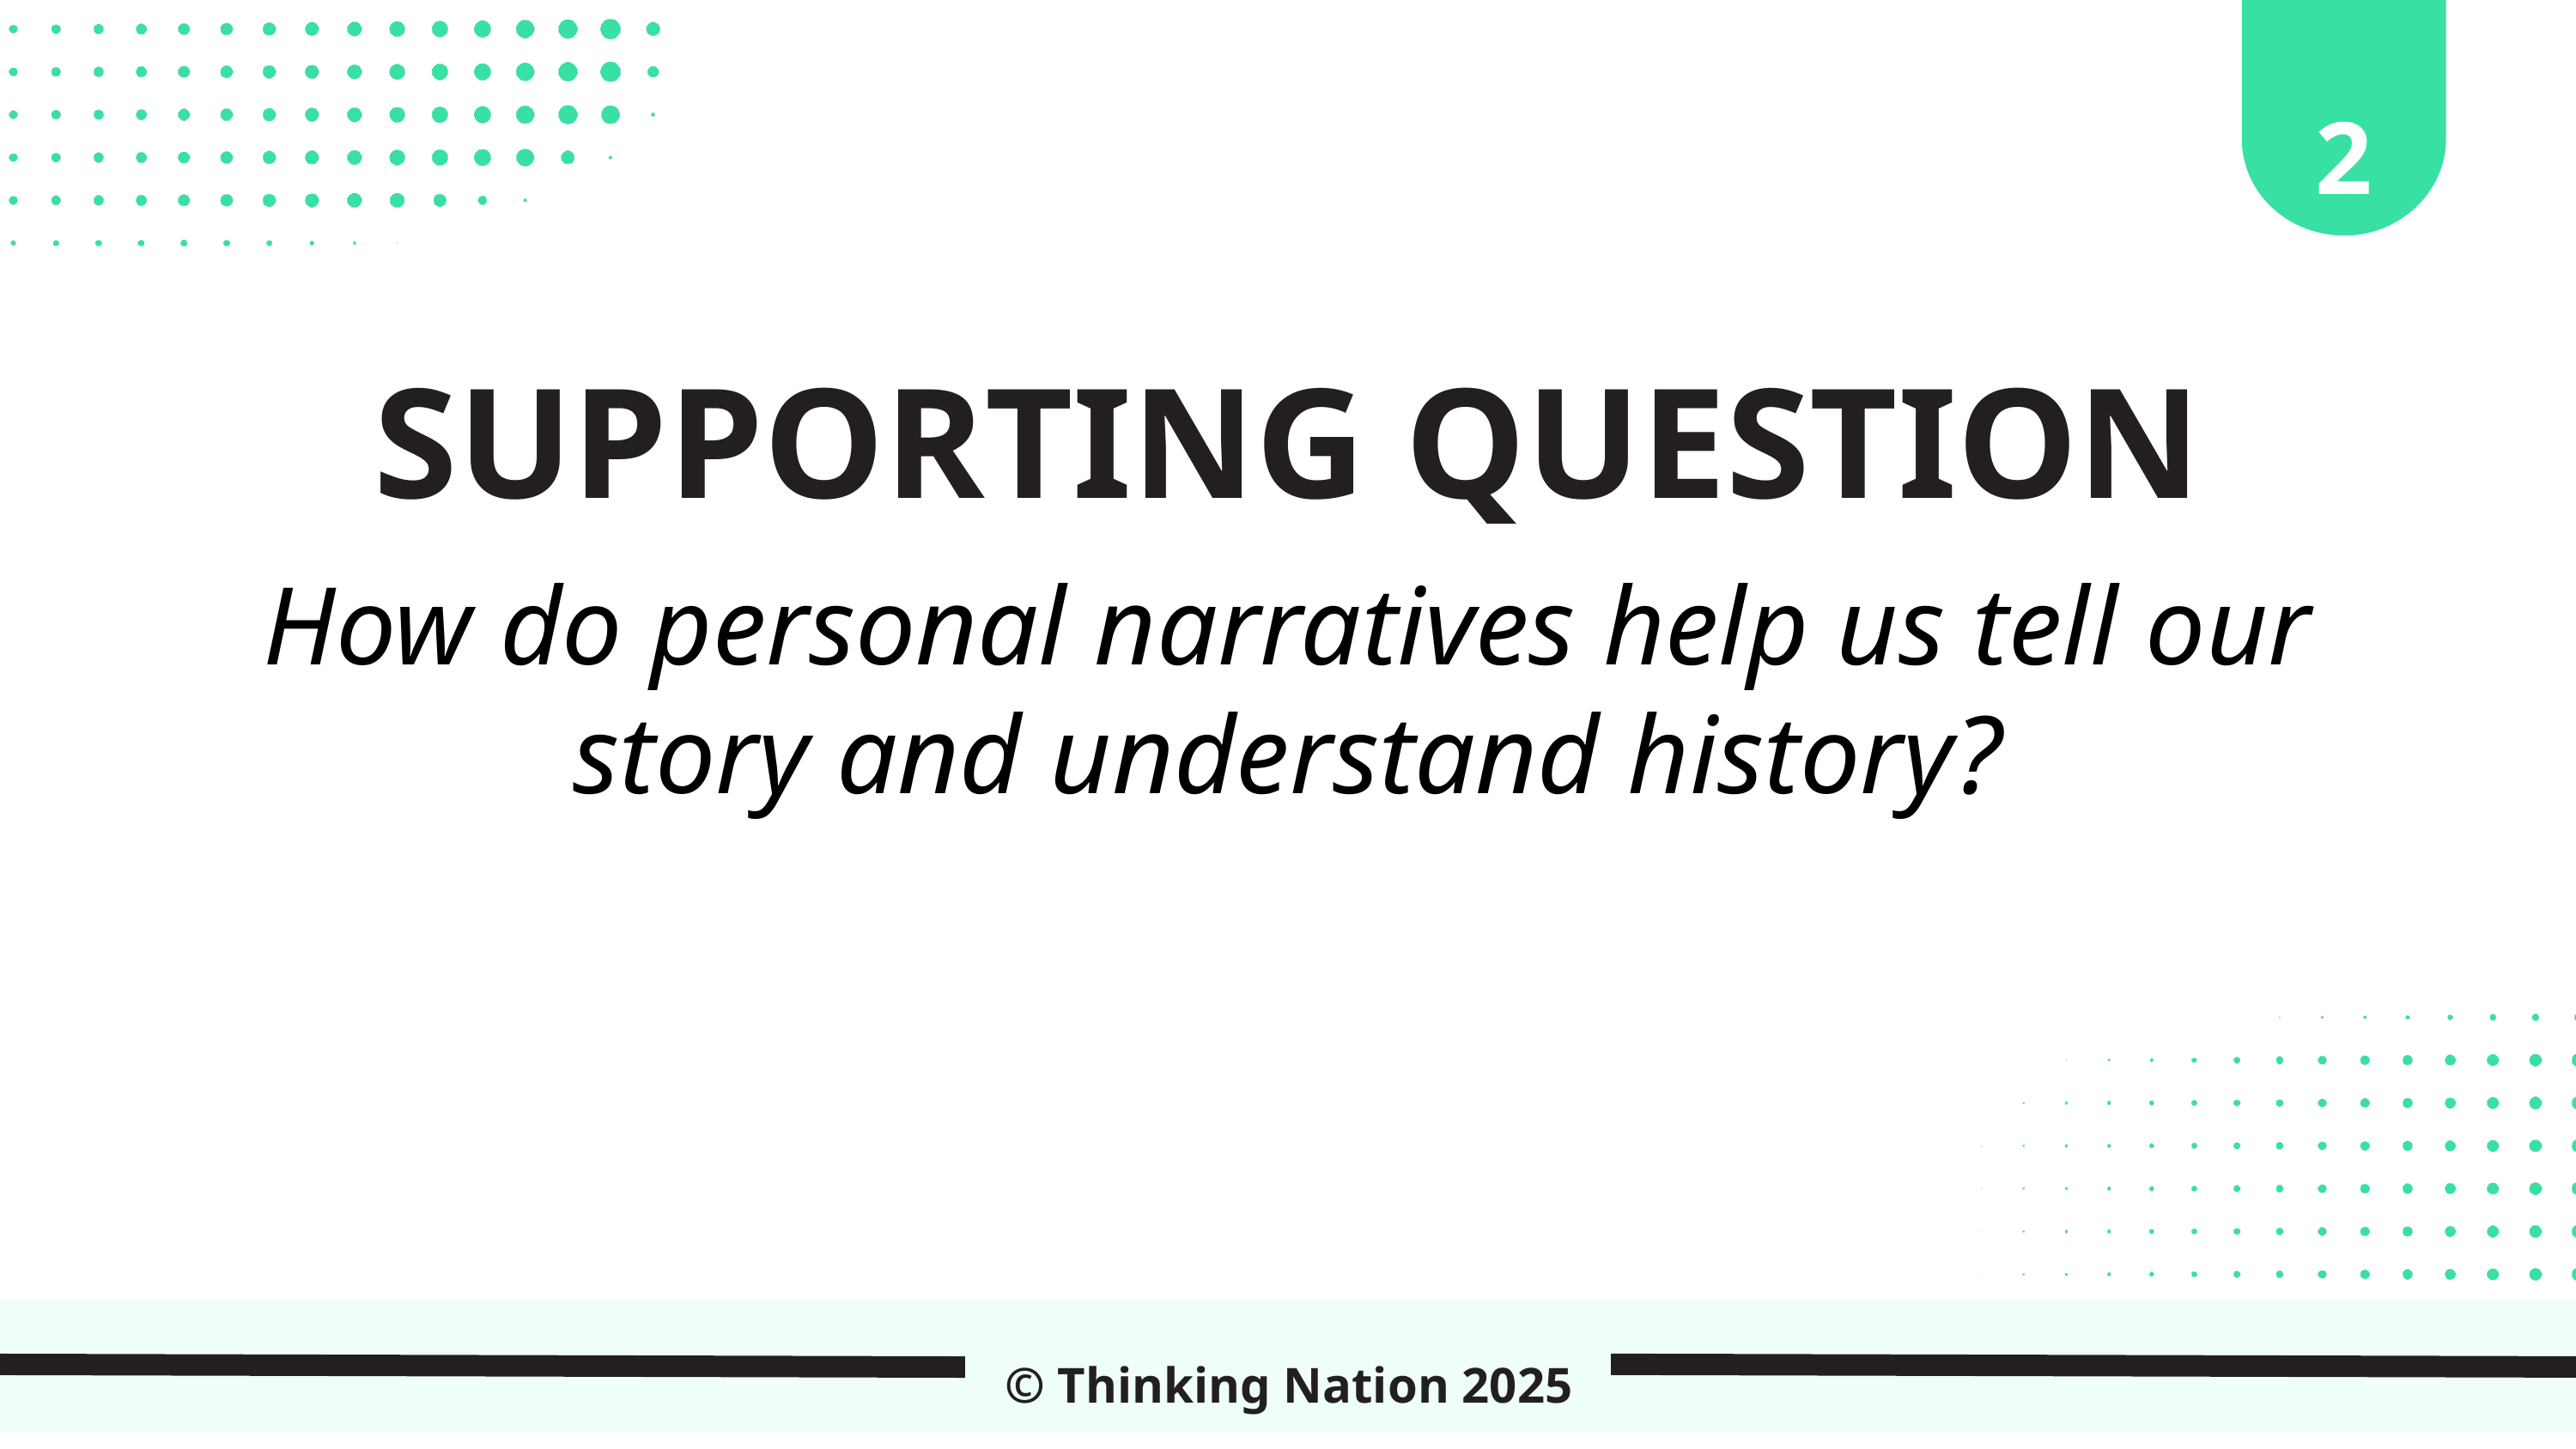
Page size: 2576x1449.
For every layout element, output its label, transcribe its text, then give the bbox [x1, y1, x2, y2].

text_box [1938, 1013, 2576, 1299]
text_box How do personal narratives help us tell our story and understand history? [252, 558, 2324, 816]
text_box [0, 0, 660, 246]
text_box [2233, 0, 2455, 236]
text_box SUPPORTING QUESTION [359, 273, 2216, 530]
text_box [0, 1299, 2576, 1433]
